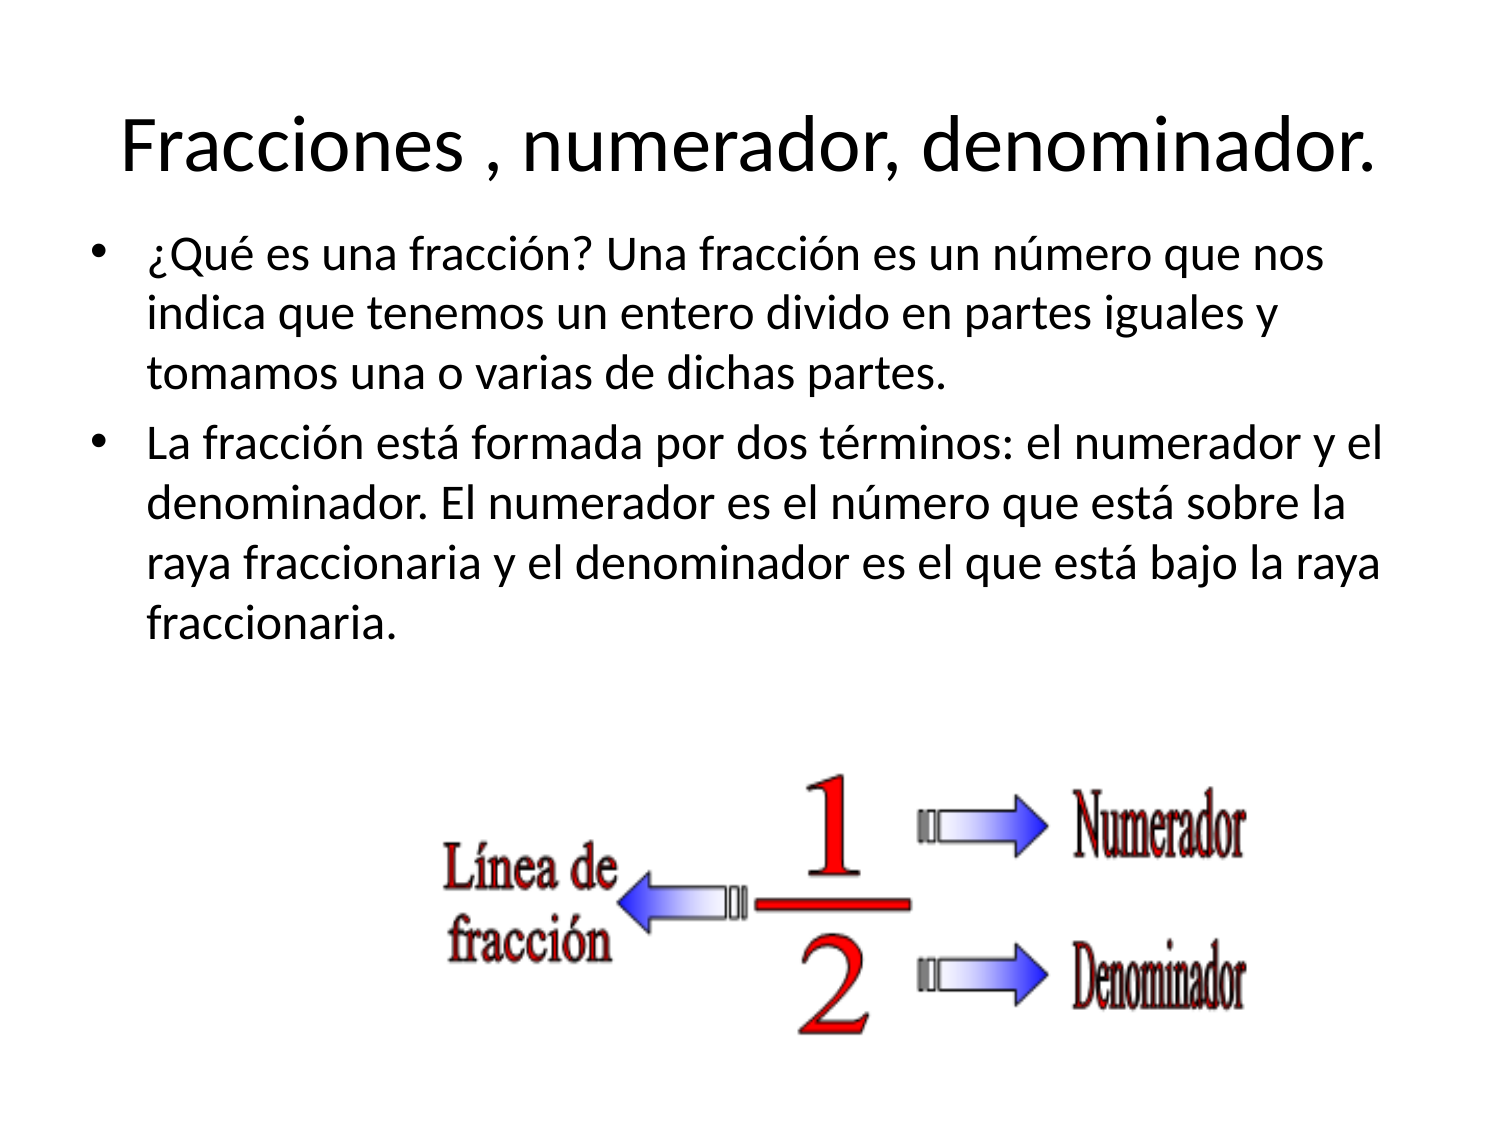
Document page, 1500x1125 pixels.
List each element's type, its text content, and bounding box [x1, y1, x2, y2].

list ¿Qué es una fracción? Una fracción es un número que nos indica que tenemos un entero divido en partes iguales y tomamos una o varias de dichas partes. La fracción está formada por dos términos: el numerador y el denominador. El numerador es el número que está sobre la raya fraccionaria y el denominador es el que está bajo la raya fraccionaria. [75, 212, 1425, 1005]
title Fracciones , numerador, denominador. [75, 45, 1425, 212]
picture [424, 737, 1274, 1063]
